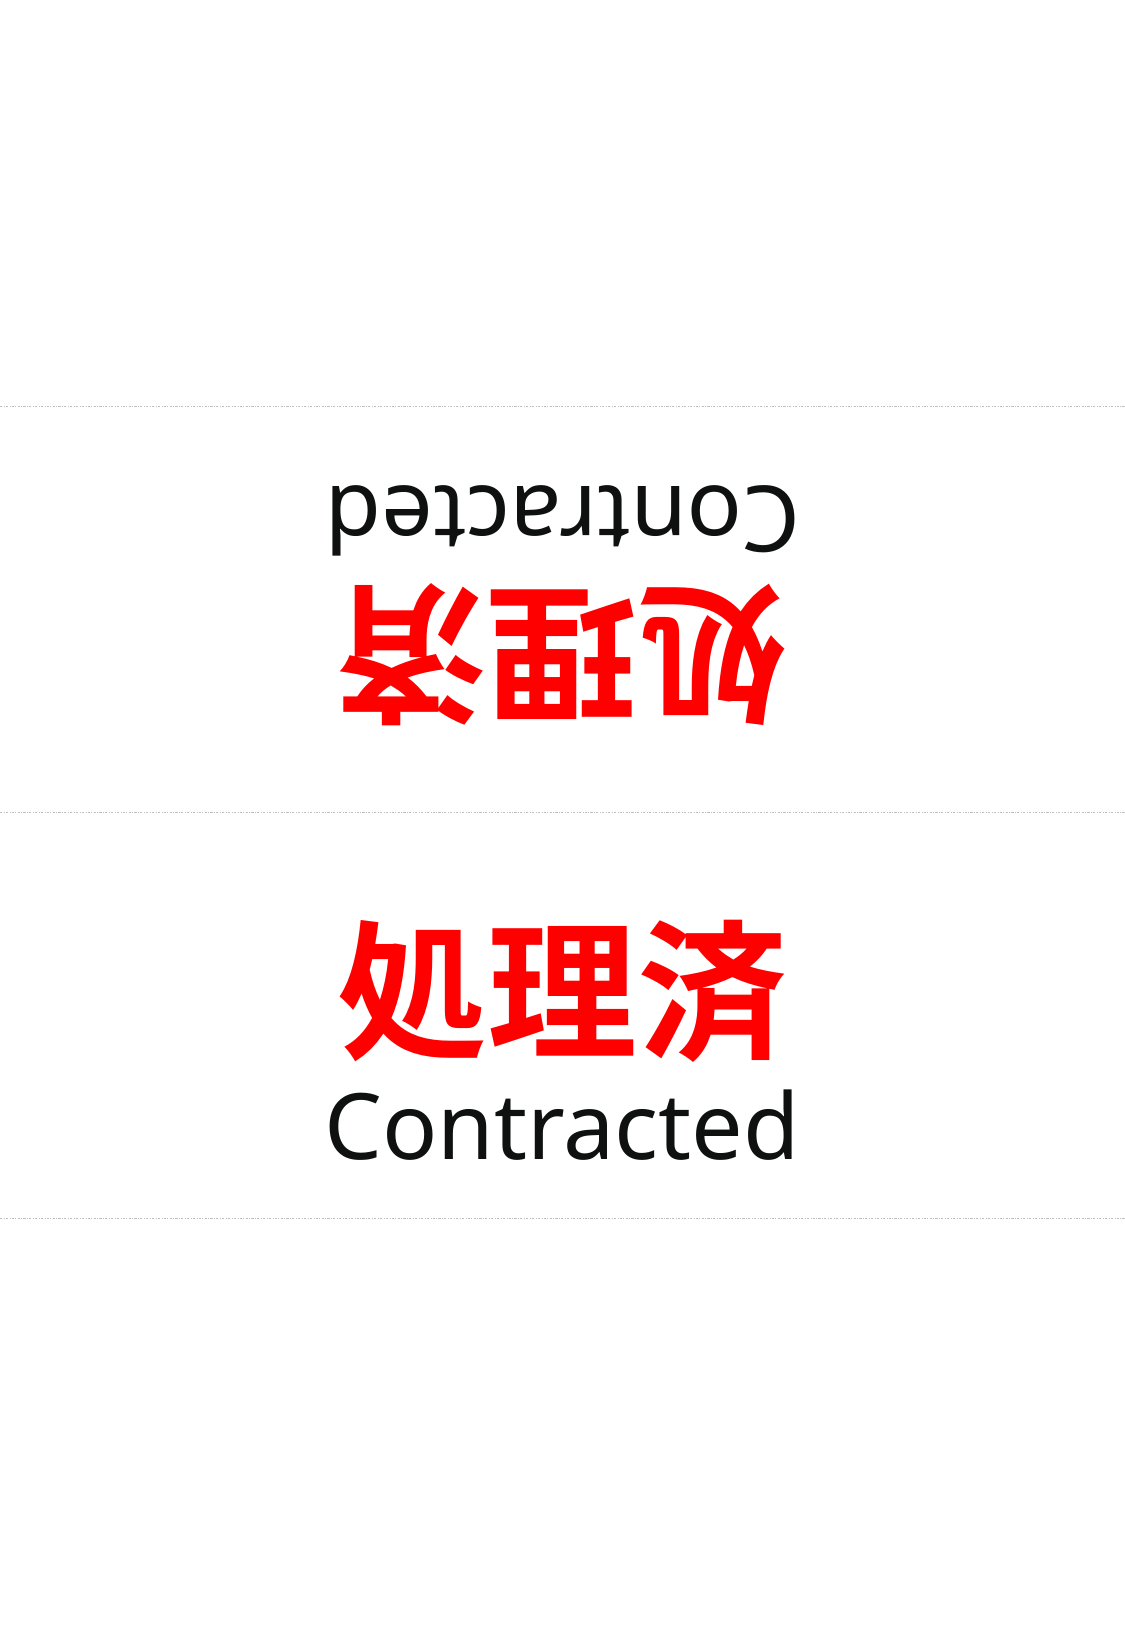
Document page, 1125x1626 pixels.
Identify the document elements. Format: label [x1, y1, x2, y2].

text_box [301, 459, 824, 756]
text_box [301, 890, 824, 1187]
